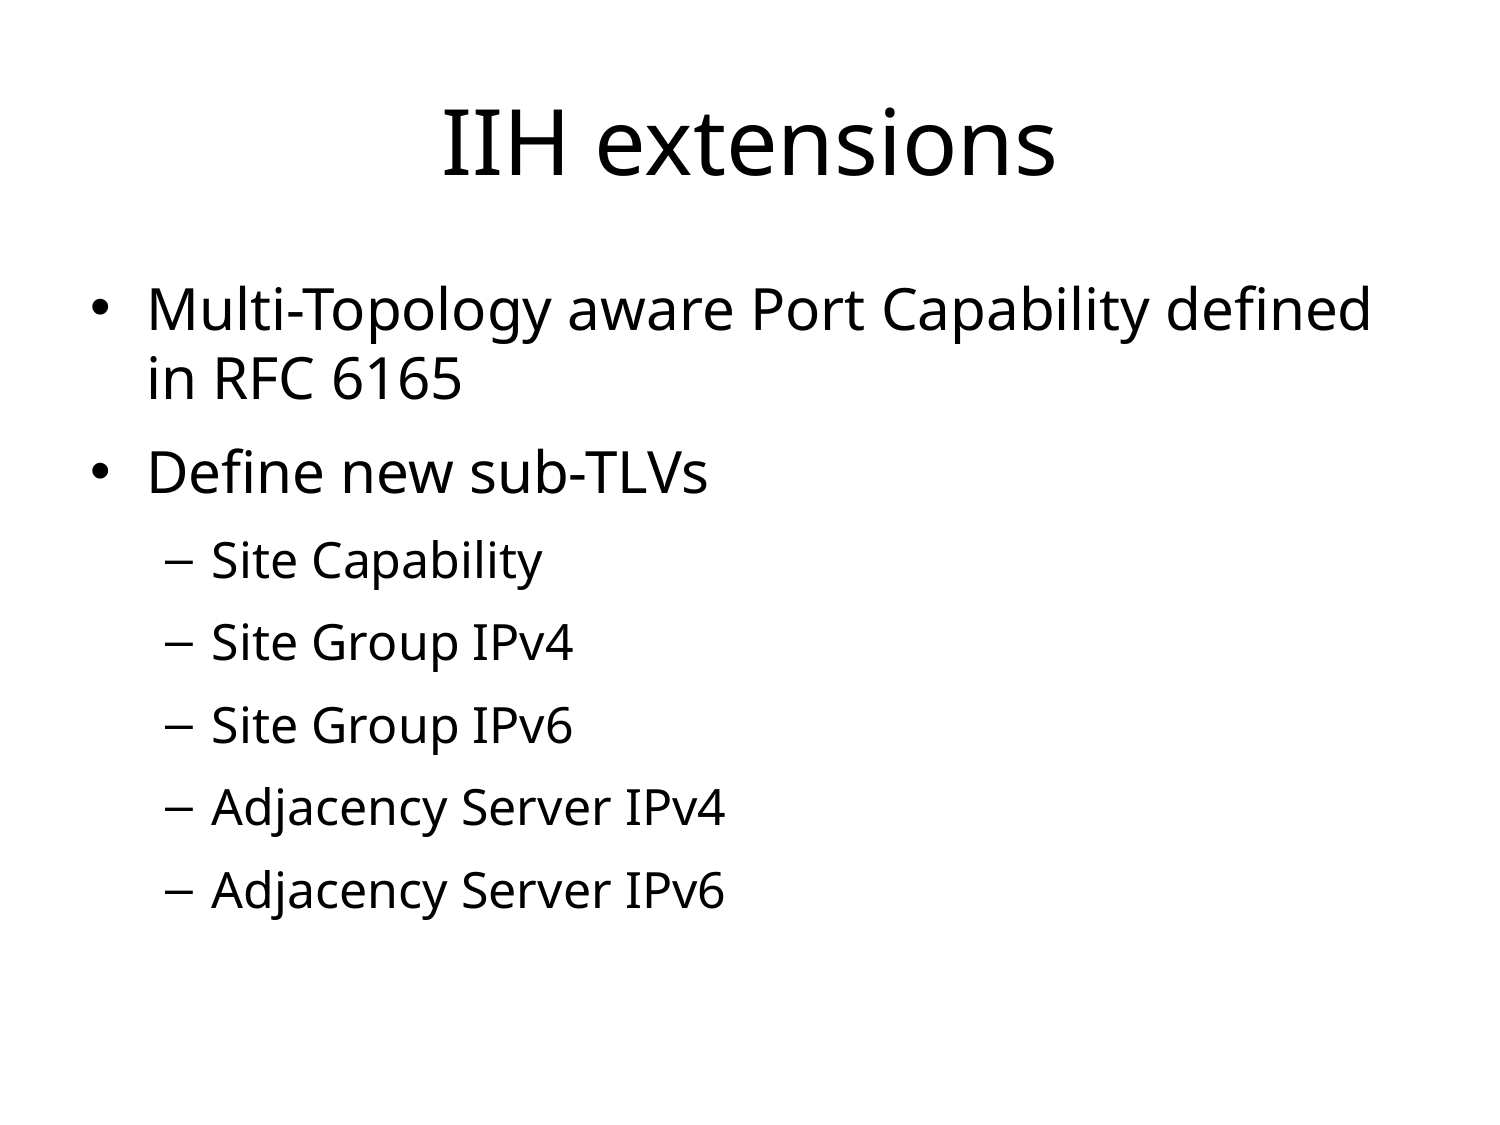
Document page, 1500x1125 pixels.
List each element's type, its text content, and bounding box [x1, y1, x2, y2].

title IIH extensions [75, 45, 1425, 233]
list Multi-Topology aware Port Capability defined in RFC 6165 Define new sub-TLVs Site Capability Site Group IPv4 Site Group IPv6 Adjacency Server IPv4 Adjacency Server IPv6 [75, 264, 1425, 1007]
